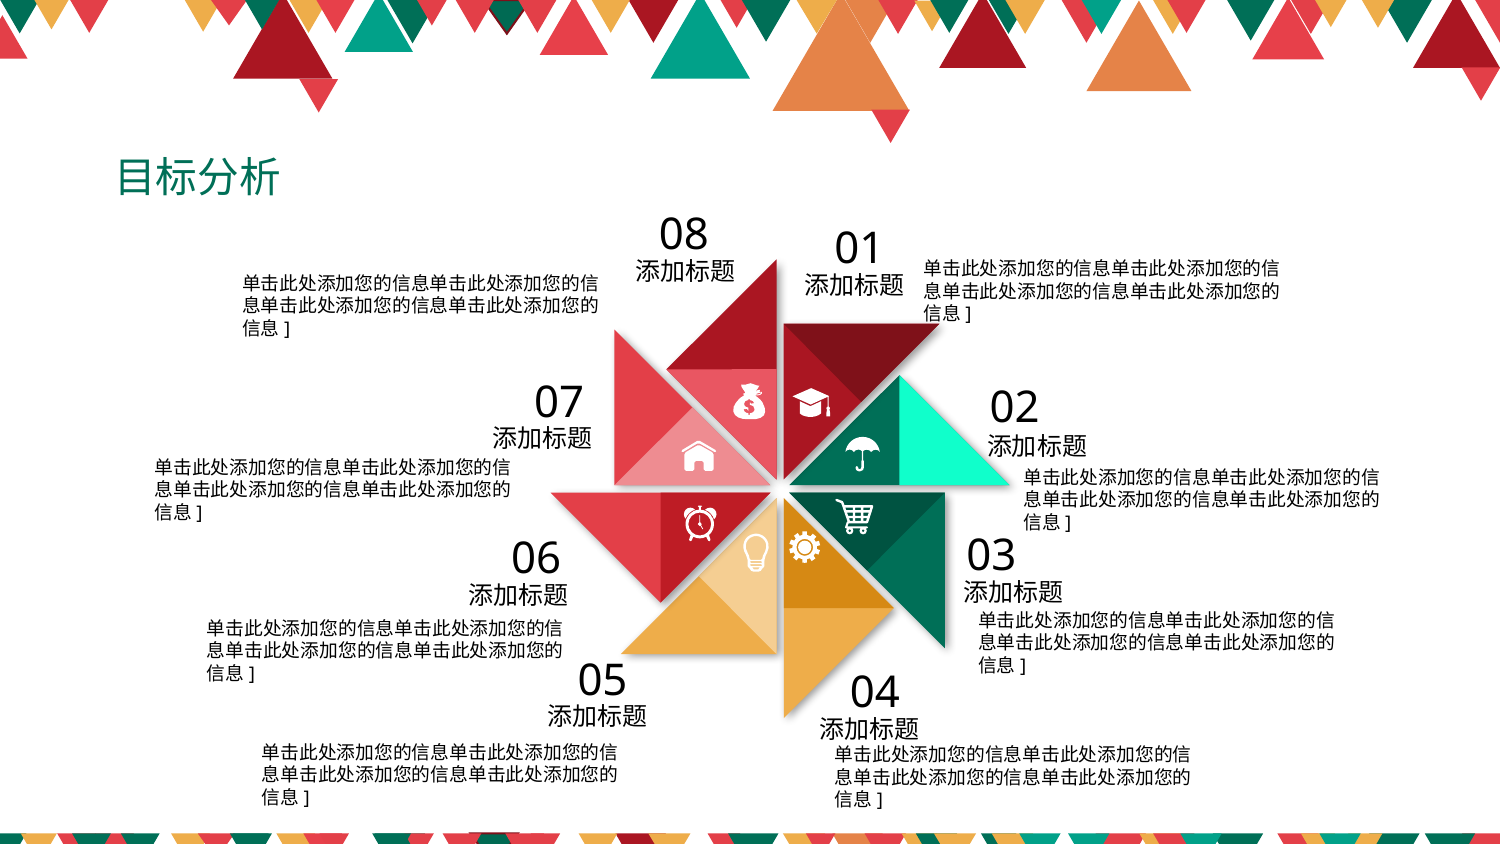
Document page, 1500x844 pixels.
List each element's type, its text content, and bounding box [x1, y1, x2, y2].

text_box [783, 325, 862, 480]
text_box [733, 383, 766, 420]
text_box [783, 498, 894, 609]
text_box [666, 259, 777, 369]
text_box [783, 609, 893, 719]
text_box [805, 656, 1224, 819]
text_box [845, 436, 880, 472]
text_box [835, 498, 874, 535]
text_box [681, 440, 717, 471]
text_box 目标分析 [99, 142, 297, 208]
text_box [246, 643, 677, 817]
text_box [948, 519, 1368, 685]
text_box [683, 505, 717, 542]
text_box [614, 407, 771, 486]
text_box [796, 383, 899, 486]
text_box [789, 531, 821, 563]
text_box [666, 369, 777, 480]
text_box [631, 580, 776, 655]
text_box [783, 323, 789, 330]
text_box [792, 333, 931, 402]
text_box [789, 212, 1313, 333]
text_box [227, 197, 758, 348]
text_box [702, 505, 777, 655]
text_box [139, 366, 607, 532]
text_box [192, 532, 596, 693]
text_box [789, 492, 944, 571]
text_box [792, 388, 831, 417]
text_box [614, 348, 692, 484]
text_box [596, 492, 660, 603]
text_box [899, 378, 972, 486]
text_box [867, 494, 945, 649]
text_box [743, 533, 769, 572]
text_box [972, 371, 1413, 542]
text_box [660, 495, 769, 603]
